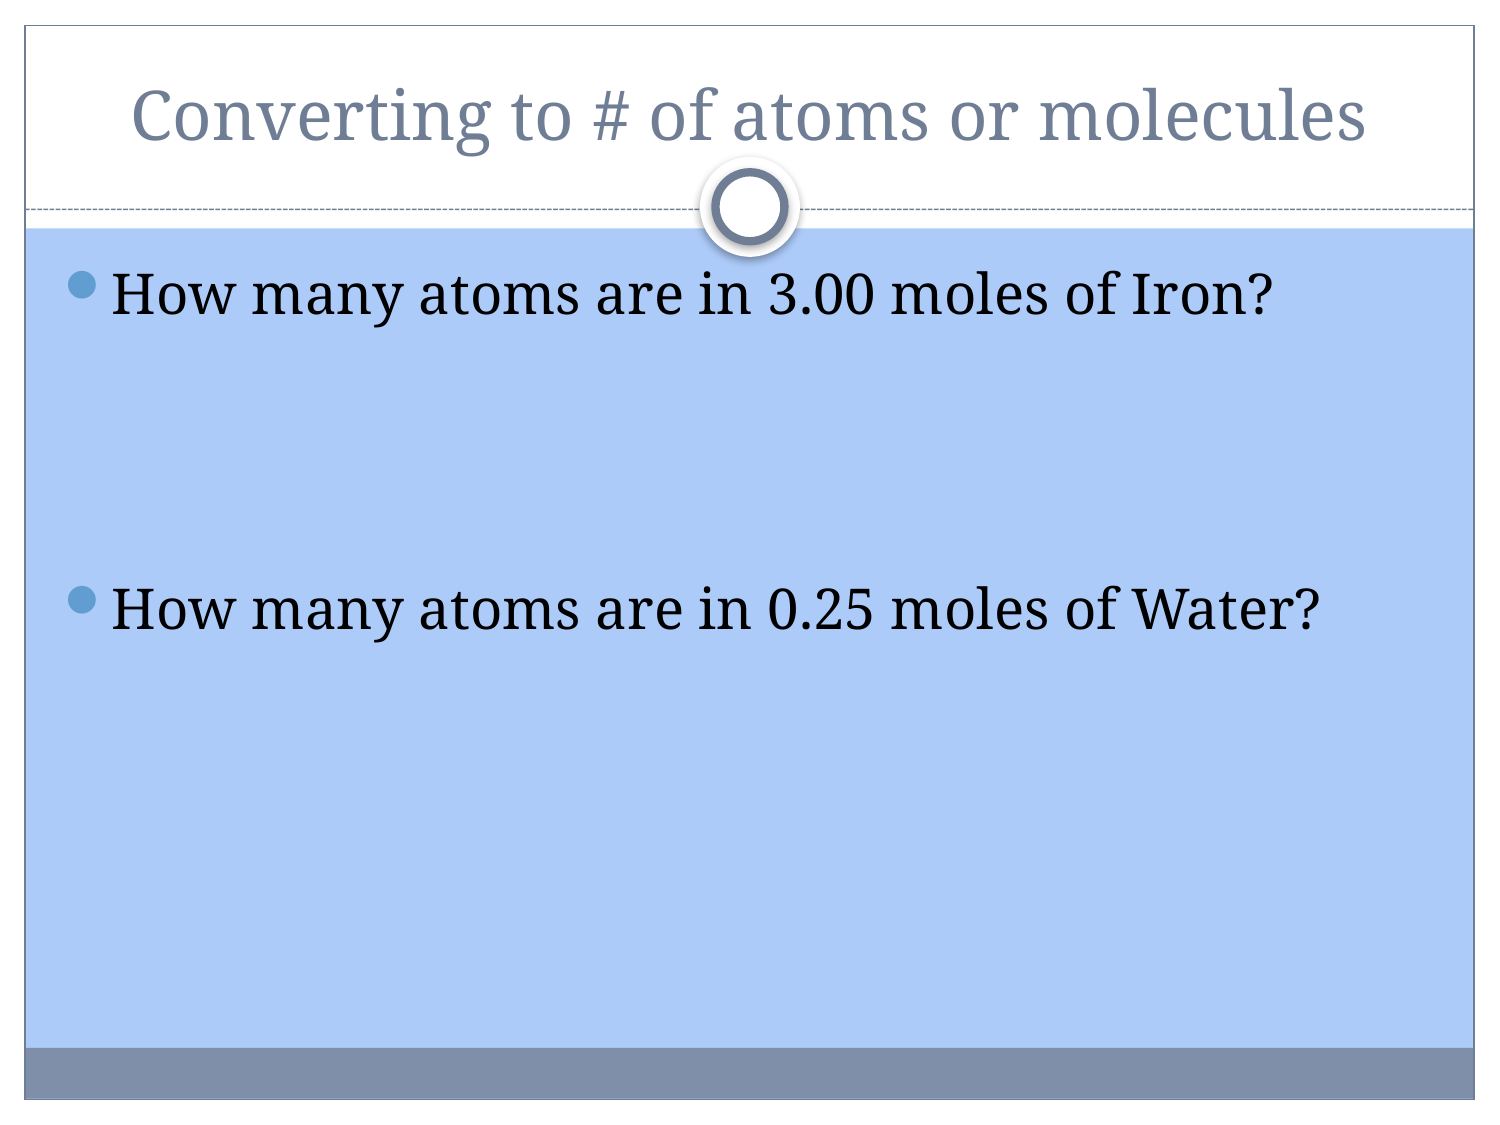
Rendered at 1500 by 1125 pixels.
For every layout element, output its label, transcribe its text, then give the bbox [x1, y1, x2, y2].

title Converting to # of atoms or molecules [49, 37, 1450, 162]
list How many atoms are in 3.00 moles of Iron? How many atoms are in 0.25 moles of Water? [49, 250, 1445, 1001]
